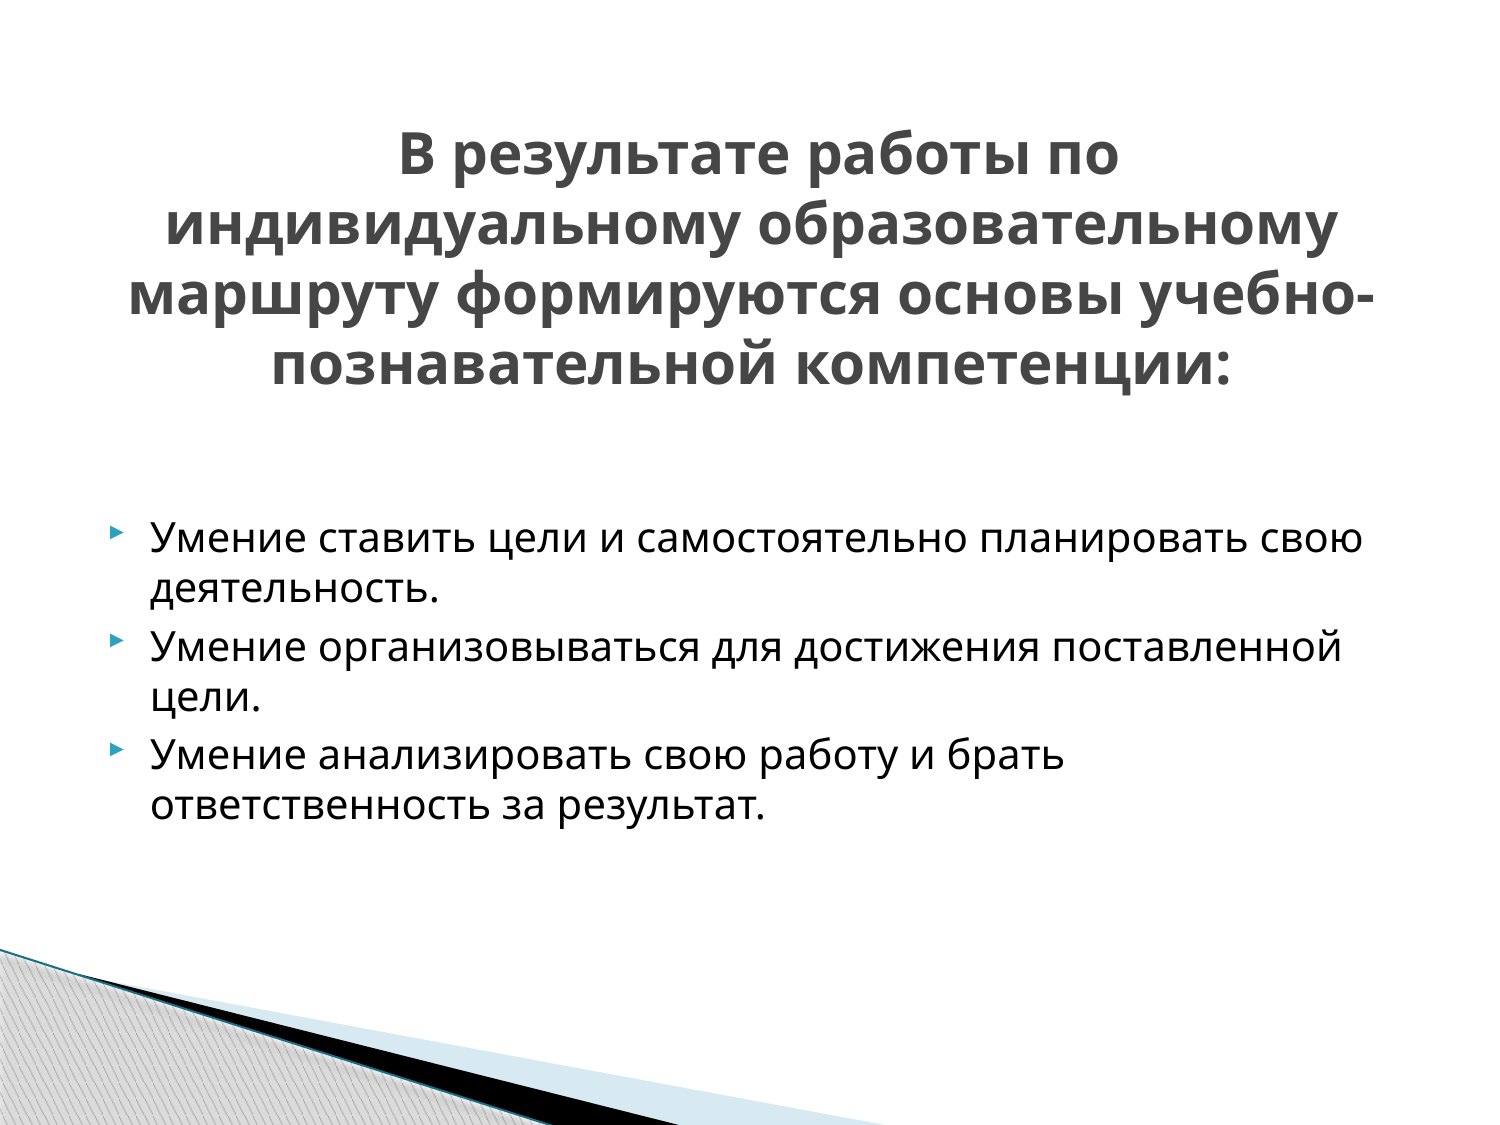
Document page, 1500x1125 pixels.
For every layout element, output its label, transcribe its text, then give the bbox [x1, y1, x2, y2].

title В результате работы по индивидуальному образовательному маршруту формируются основы учебно-познавательной компетенции: [76, 137, 1427, 445]
list Умение ставить цели и самостоятельно планировать свою деятельность. Умение организовываться для достижения поставленной цели. Умение анализировать свою работу и брать ответственность за результат. [75, 503, 1425, 986]
